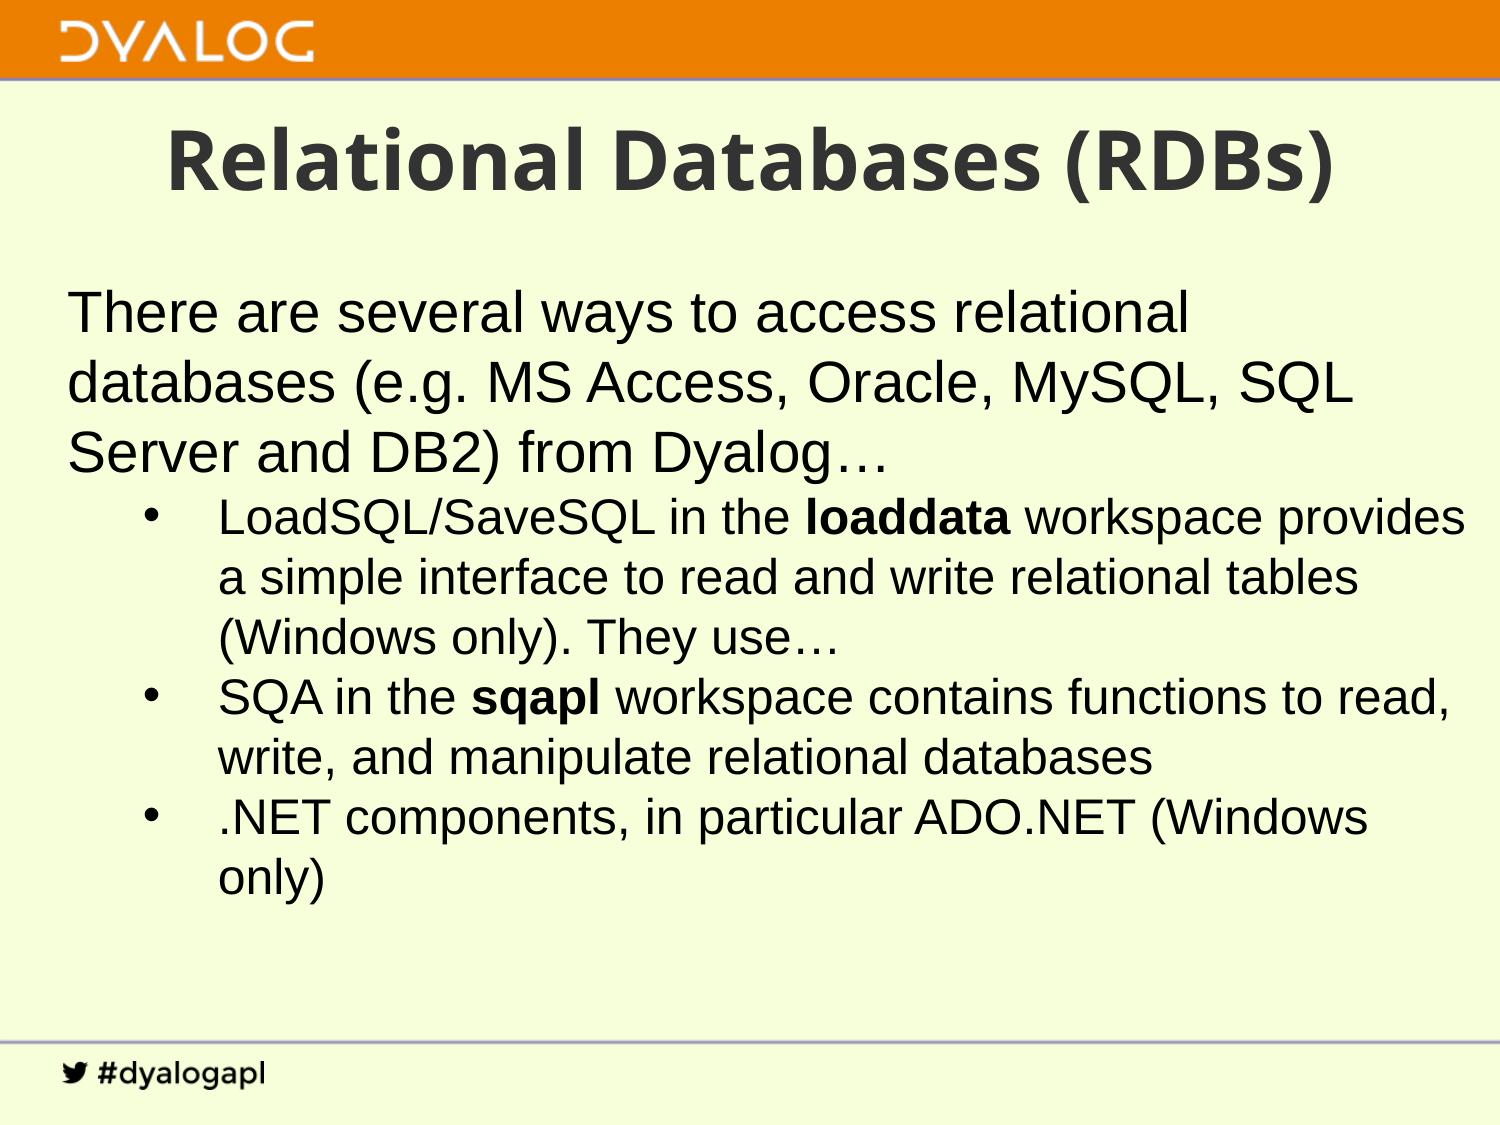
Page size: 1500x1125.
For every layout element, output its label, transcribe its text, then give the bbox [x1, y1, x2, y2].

picture [0, 0, 1500, 1125]
subtitle There are several ways to access relational databases (e.g. MS Access, Oracle, MySQL, SQL Server and DB2) from Dyalog… LoadSQL/SaveSQL in the loaddata workspace provides a simple interface to read and write relational tables (Windows only). They use… SQA in the sqapl workspace contains functions to read, write, and manipulate relational databases .NET components, in particular ADO.NET (Windows only) [53, 267, 1483, 965]
title Relational Databases (RDBs) [112, 99, 1388, 268]
